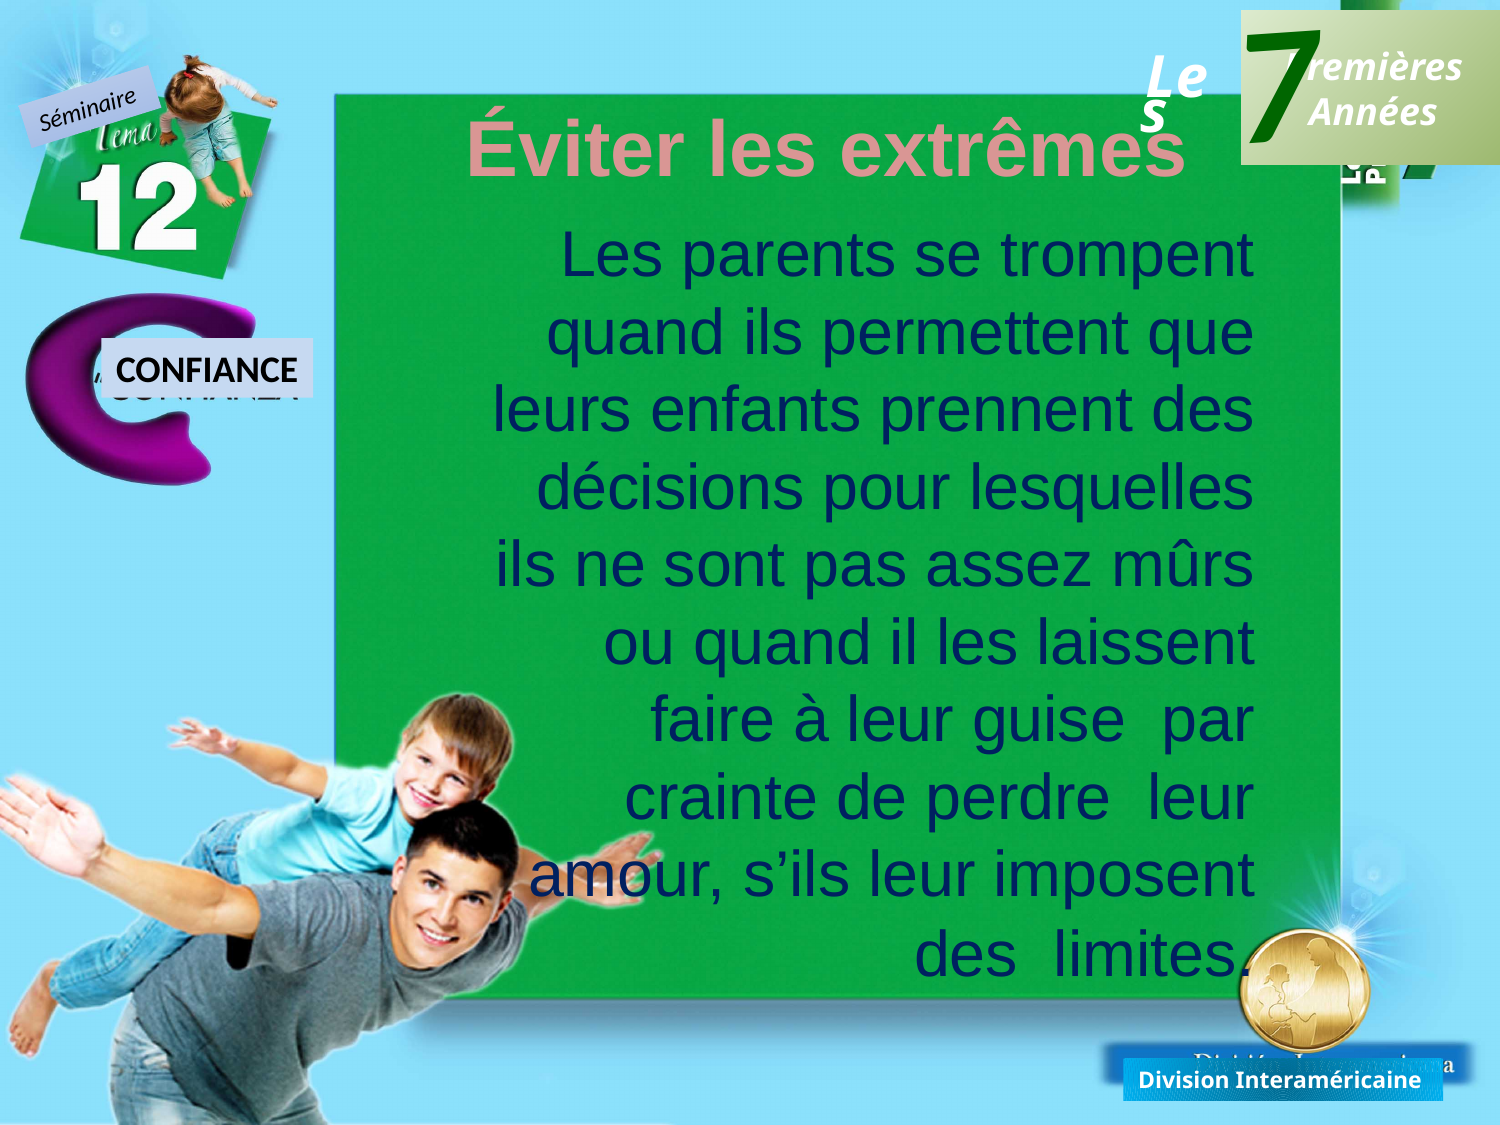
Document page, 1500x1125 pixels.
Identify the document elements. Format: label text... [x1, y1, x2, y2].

text_box Séminaire [18, 65, 162, 149]
picture [0, 0, 1500, 1125]
text_box Division Interaméricaine [1123, 1058, 1444, 1101]
text_box CONFIANCE [101, 338, 314, 398]
text_box Éviter les extrêmes Les parents se trompent quand ils permettent que leurs enfants prennent des décisions pour lesquelles ils ne sont pas assez mûrs ou quand il les laissent faire à leur guise par crainte de perdre leur amour, s’ils leur imposent des limites. [383, 90, 1270, 997]
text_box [1119, 0, 1500, 185]
